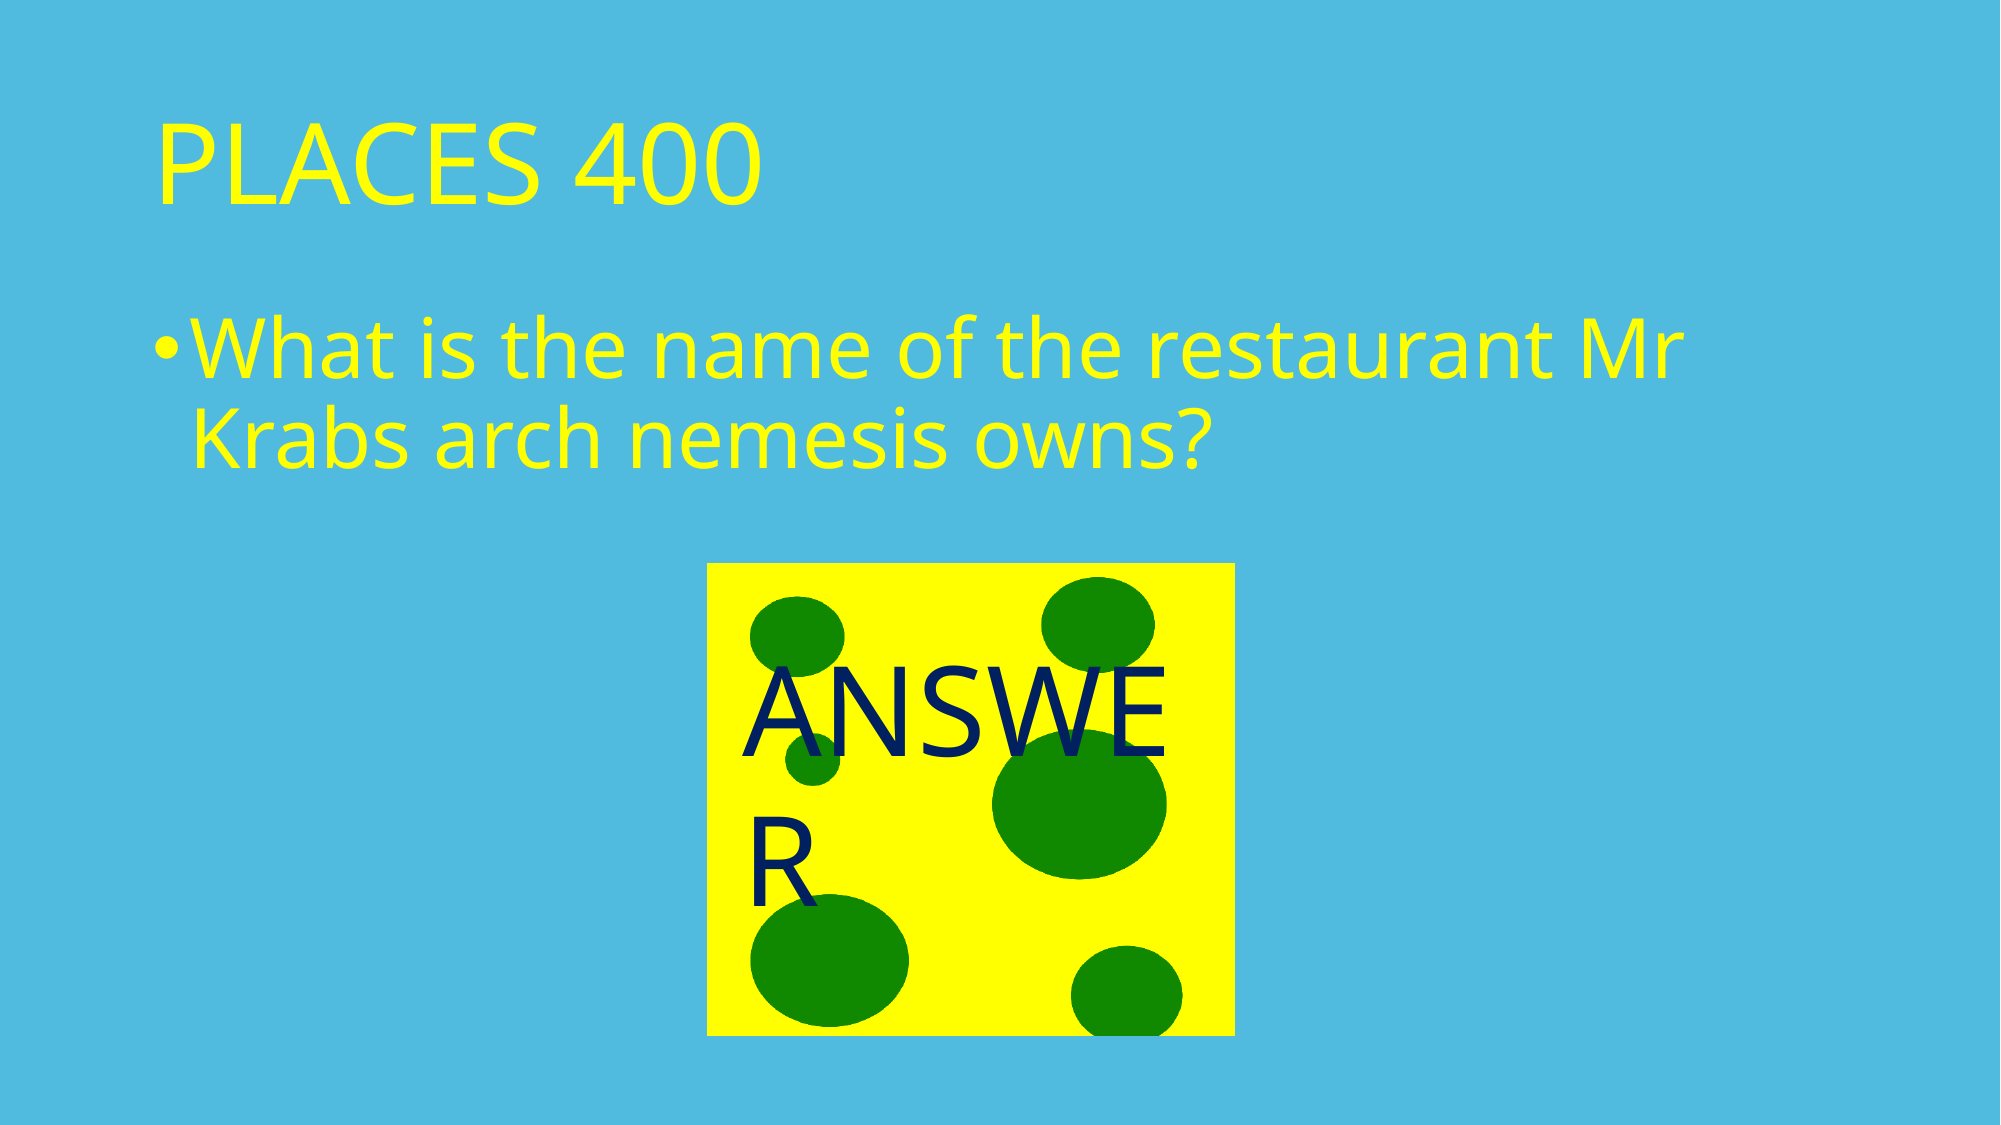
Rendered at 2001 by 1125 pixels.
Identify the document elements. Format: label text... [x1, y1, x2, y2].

list What is the name of the restaurant Mr Krabs arch nemesis owns? [137, 299, 1863, 1014]
title PLACES 400 [137, 59, 1863, 278]
picture [707, 563, 1235, 1036]
